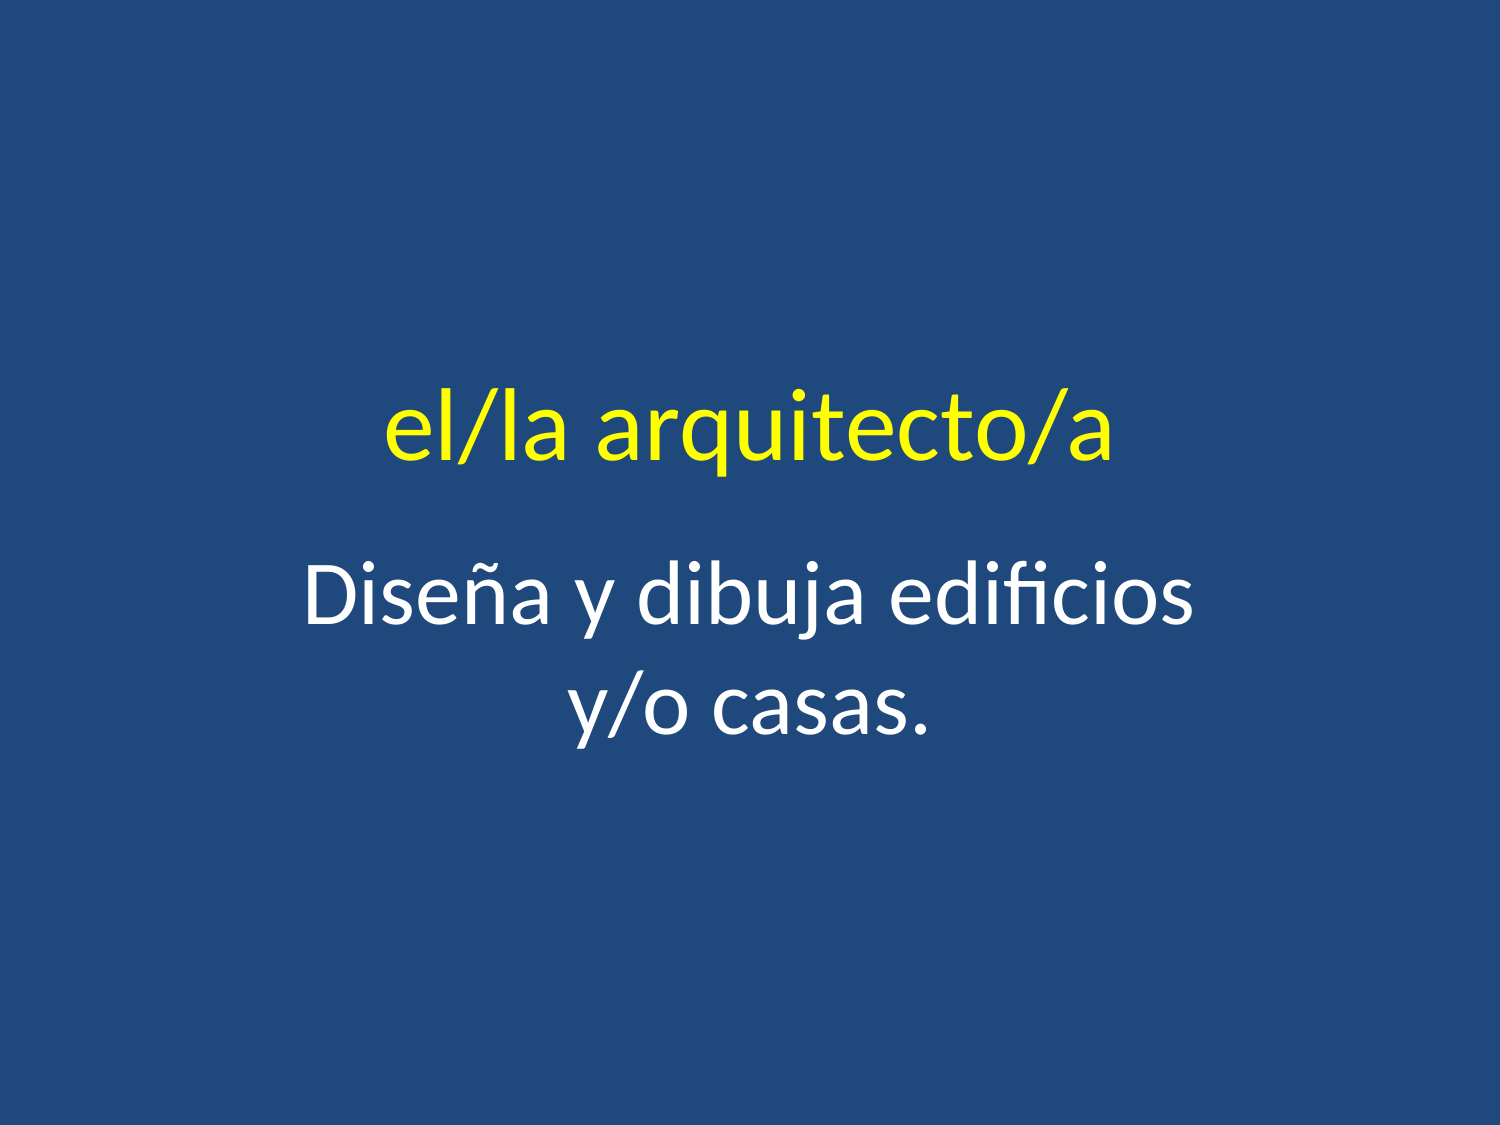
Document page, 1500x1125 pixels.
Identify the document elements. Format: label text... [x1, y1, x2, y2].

subtitle Diseña y dibuja edificios y/o casas. [225, 525, 1275, 813]
title el/la arquitecto/a [112, 349, 1388, 591]
